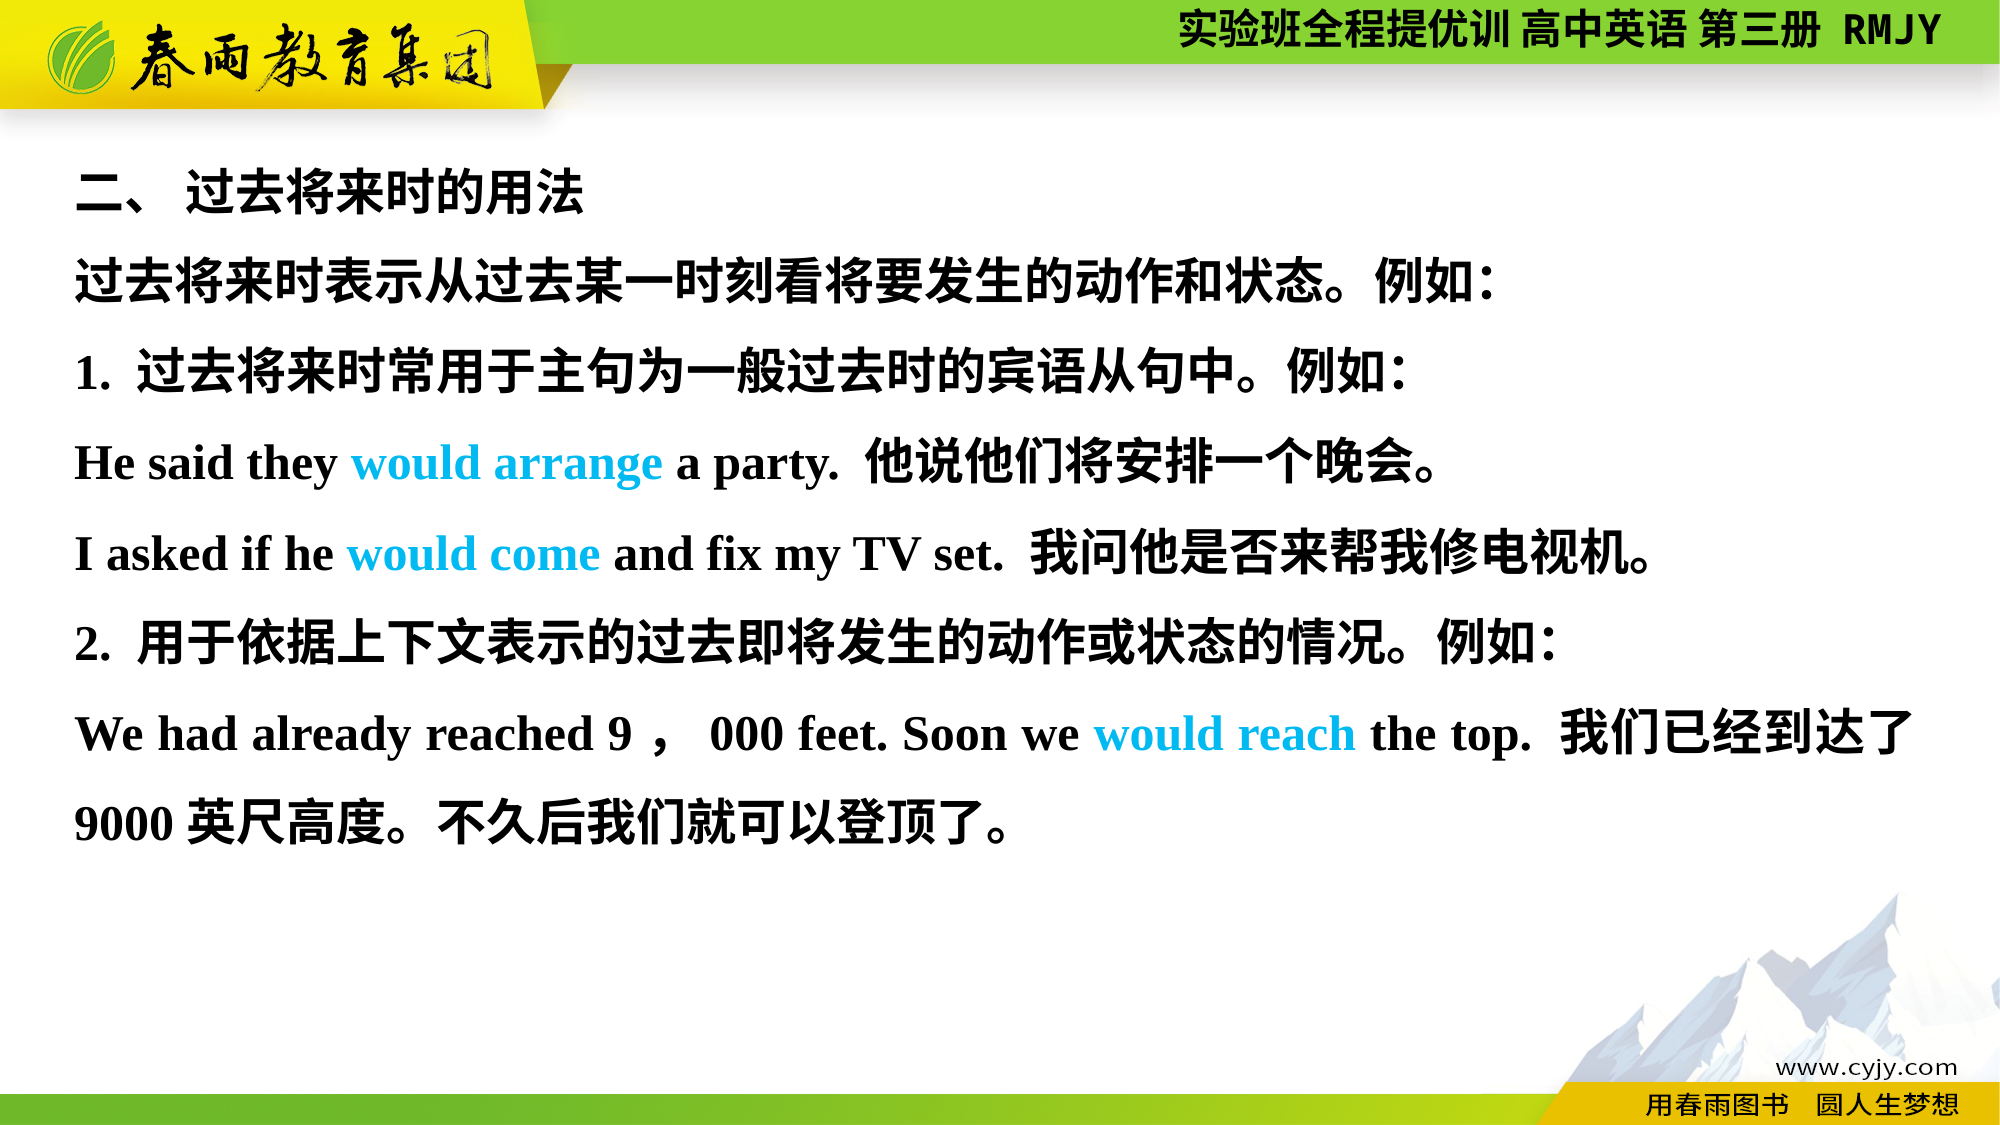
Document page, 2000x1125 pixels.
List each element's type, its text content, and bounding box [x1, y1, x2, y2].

list 二、 过去将来时的用法 过去将来时表示从过去某一时刻看将要发生的动作和状态。例如： 1. 过去将来时常用于主句为一般过去时的宾语从句中。例如： He said they would arrange a party. 他说他们将安排一个晚会。 I asked if he would come and fix my TV set. 我问他是否来帮我修电视机。 2. 用于依据上下文表示的过去即将发生的动作或状态的情况。例如： We had already reached 9，000 feet. Soon we would reach the top. 我们已经到达了9000英尺高度。不久后我们就可以登顶了。 [59, 122, 1944, 854]
picture [0, 0, 2000, 1125]
